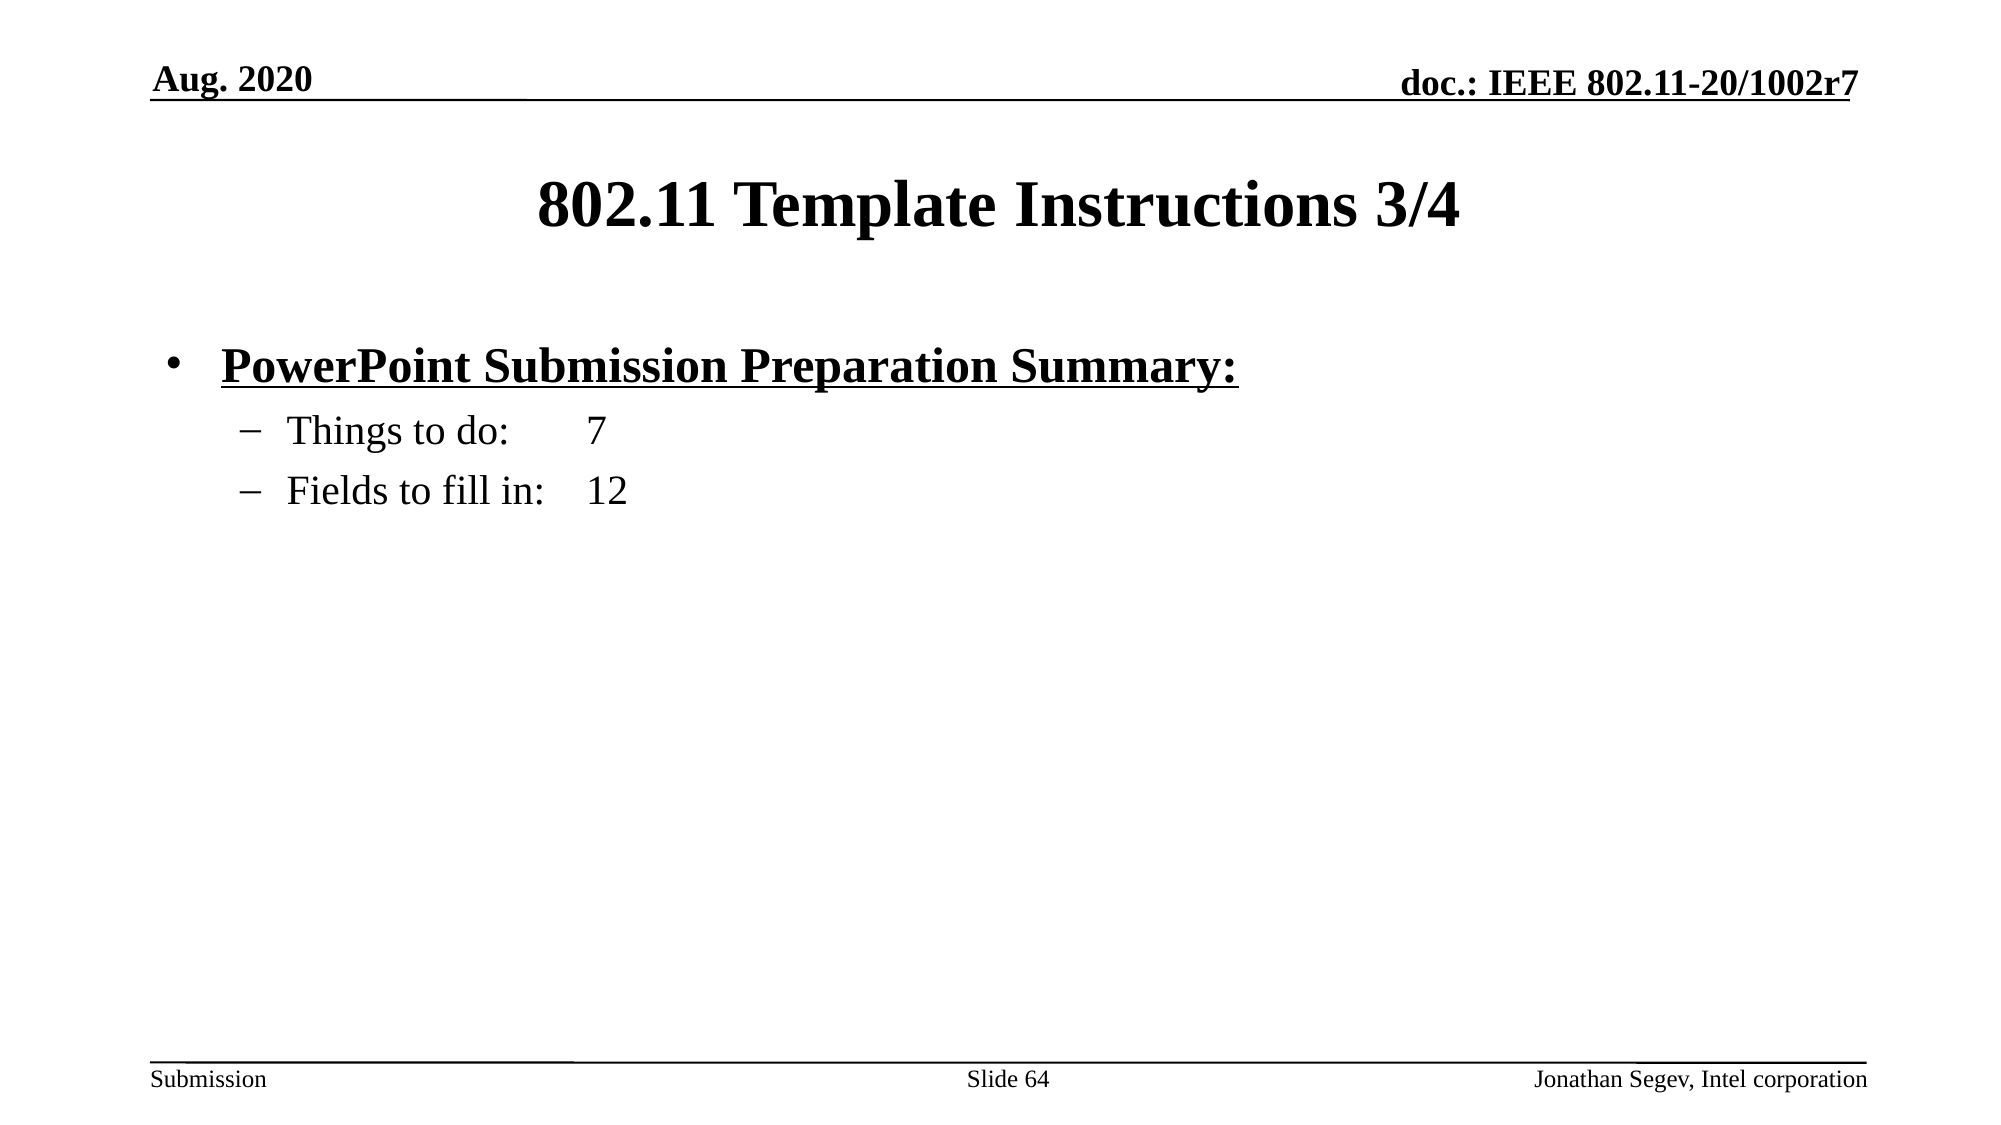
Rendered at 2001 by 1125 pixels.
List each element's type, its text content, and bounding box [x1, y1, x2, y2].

title 802.11 Template Instructions 3/4 [149, 112, 1850, 288]
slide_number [152, 54, 563, 100]
slide_number Slide 64 [950, 1061, 1067, 1123]
footer Jonathan Segev, Intel corporation [1171, 1061, 1869, 1093]
list PowerPoint Submission Preparation Summary: Things to do: 7 Fields to fill in: 12 [149, 324, 1850, 1000]
